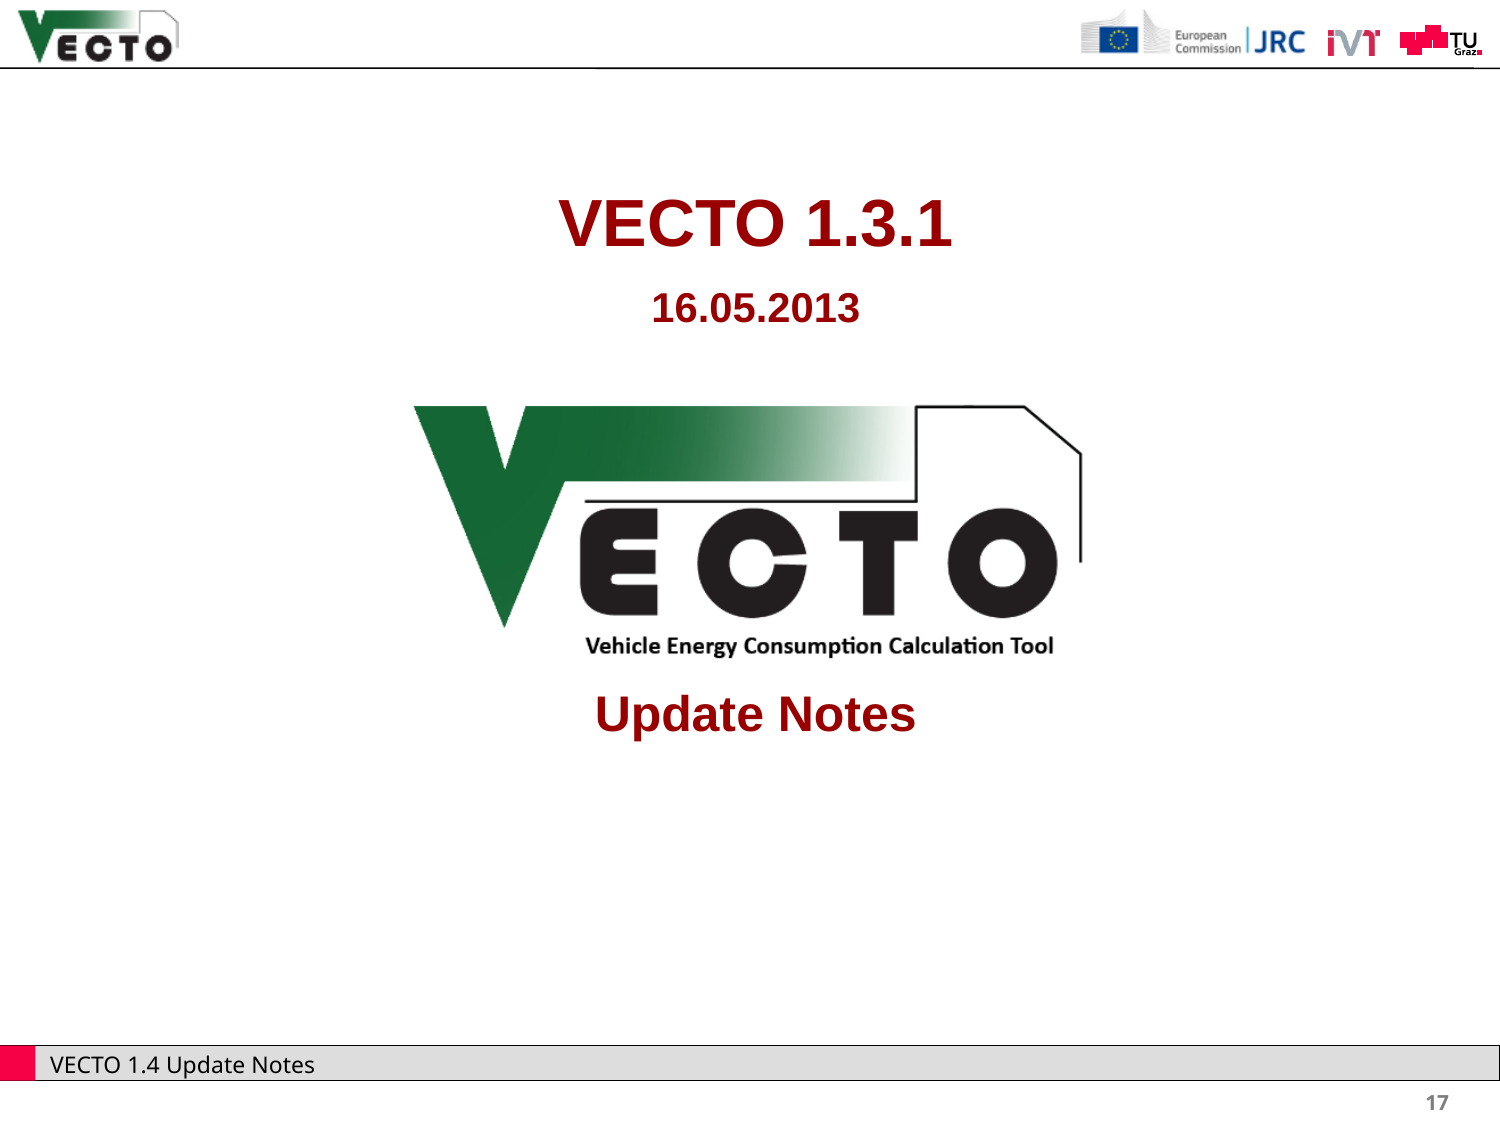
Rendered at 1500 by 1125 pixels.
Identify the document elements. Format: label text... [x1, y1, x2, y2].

picture [1080, 7, 1306, 54]
picture [1328, 30, 1380, 56]
text_box VECTO 1.3.1 16.05.2013 Update Notes [88, 172, 1424, 749]
picture [17, 9, 179, 65]
picture [407, 396, 1093, 665]
